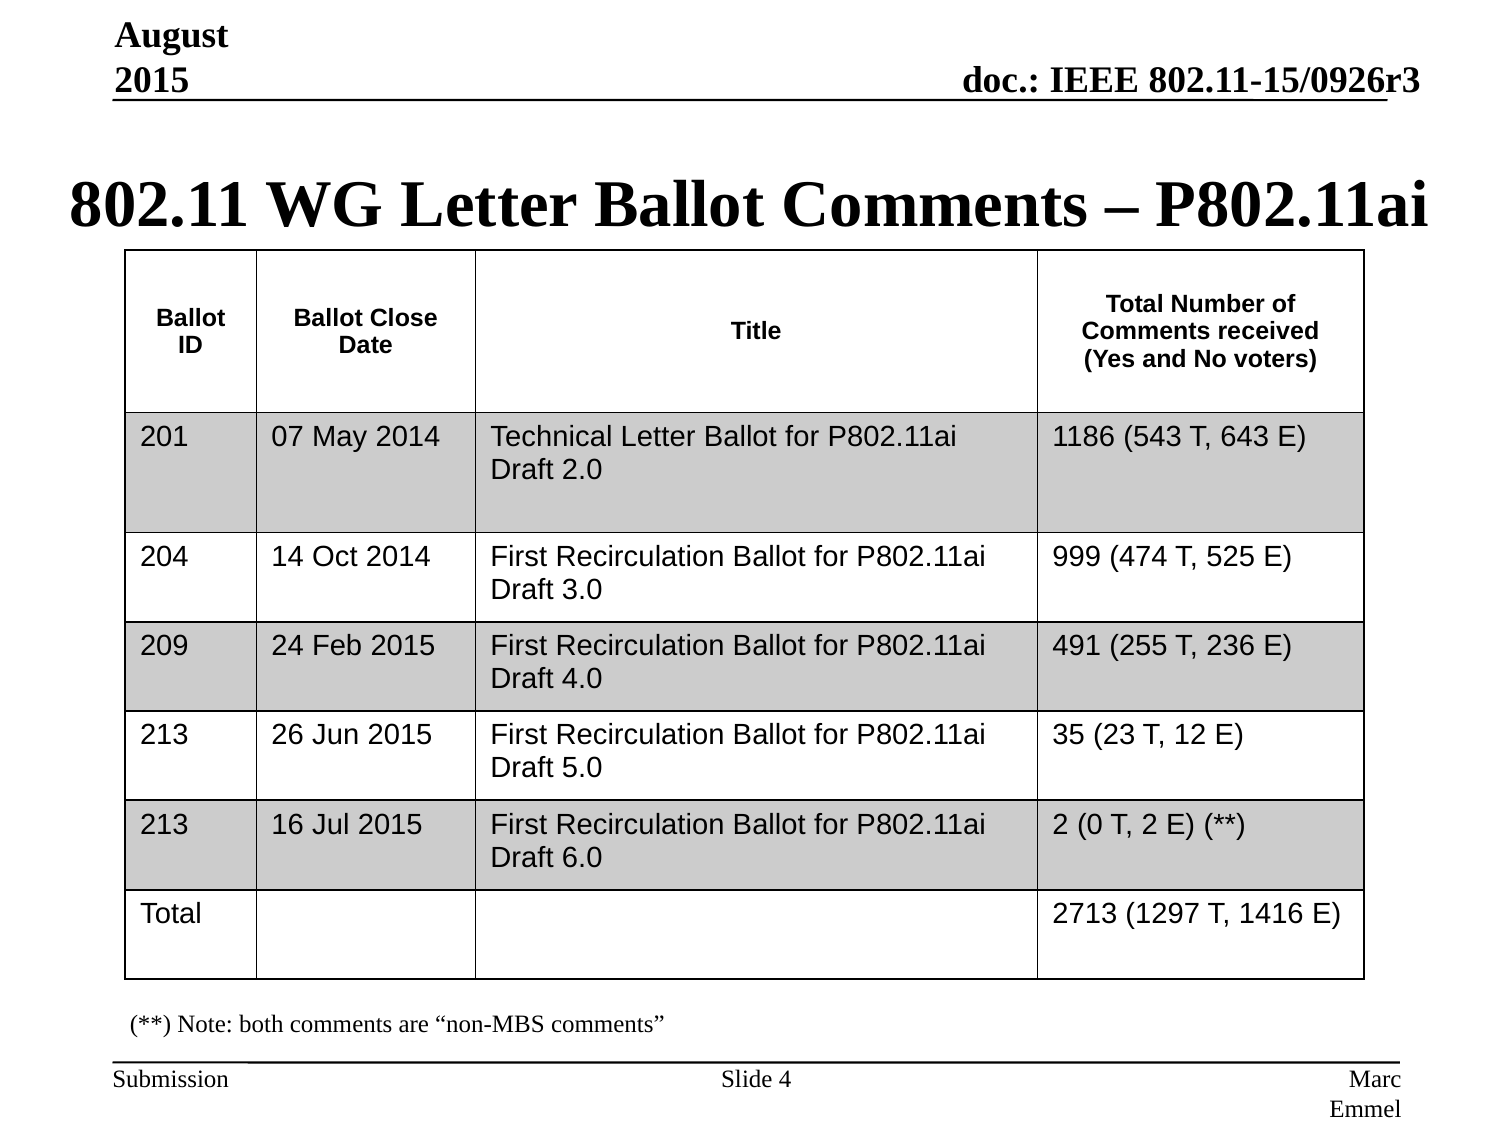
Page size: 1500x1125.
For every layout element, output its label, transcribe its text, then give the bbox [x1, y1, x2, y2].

table_header Ballot ID [126, 251, 256, 412]
table_cell 1186 (543 T, 643 E) [1038, 413, 1363, 532]
table_cell 213 [126, 712, 256, 799]
table_cell Total [126, 891, 256, 978]
slide_number Slide 4 [712, 1061, 800, 1093]
table_cell 35 (23 T, 12 E) [1038, 712, 1363, 799]
table_cell First Recirculation Ballot for P802.11ai Draft 3.0 [476, 533, 1037, 621]
table_cell 14 Oct 2014 [257, 533, 475, 621]
table_cell 07 May 2014 [257, 413, 475, 532]
table_header Title [476, 251, 1037, 412]
footer Marc Emmelmann, SELF [1324, 1061, 1402, 1093]
table_cell 26 Jun 2015 [257, 712, 475, 799]
table_header Total Number of Comments received (Yes and No voters) [1038, 251, 1363, 412]
table_cell 999 (474 T, 525 E) [1038, 533, 1363, 621]
table_cell 204 [126, 533, 256, 621]
table_cell 209 [126, 623, 256, 710]
table_cell First Recirculation Ballot for P802.11ai Draft 6.0 [476, 801, 1037, 889]
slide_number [114, 54, 306, 101]
table_cell 491 (255 T, 236 E) [1038, 623, 1363, 710]
table_cell 213 [126, 801, 256, 889]
table_cell [476, 891, 1037, 978]
table_cell [257, 891, 475, 978]
title 802.11 WG Letter Ballot Comments – P802.11ai [37, 112, 1463, 288]
text_box (**) Note: both comments are “non-MBS comments” [115, 999, 681, 1045]
table_cell 201 [126, 413, 256, 532]
table_cell First Recirculation Ballot for P802.11ai Draft 5.0 [476, 712, 1037, 799]
table_cell 24 Feb 2015 [257, 623, 475, 710]
table_header Ballot Close Date [257, 251, 475, 412]
table_cell 2713 (1297 T, 1416 E) [1038, 891, 1363, 978]
table_cell 2 (0 T, 2 E) (**) [1038, 801, 1363, 889]
table_cell 16 Jul 2015 [257, 801, 475, 889]
table_cell Technical Letter Ballot for P802.11ai Draft 2.0 [476, 413, 1037, 532]
table_cell First Recirculation Ballot for P802.11ai Draft 4.0 [476, 623, 1037, 710]
